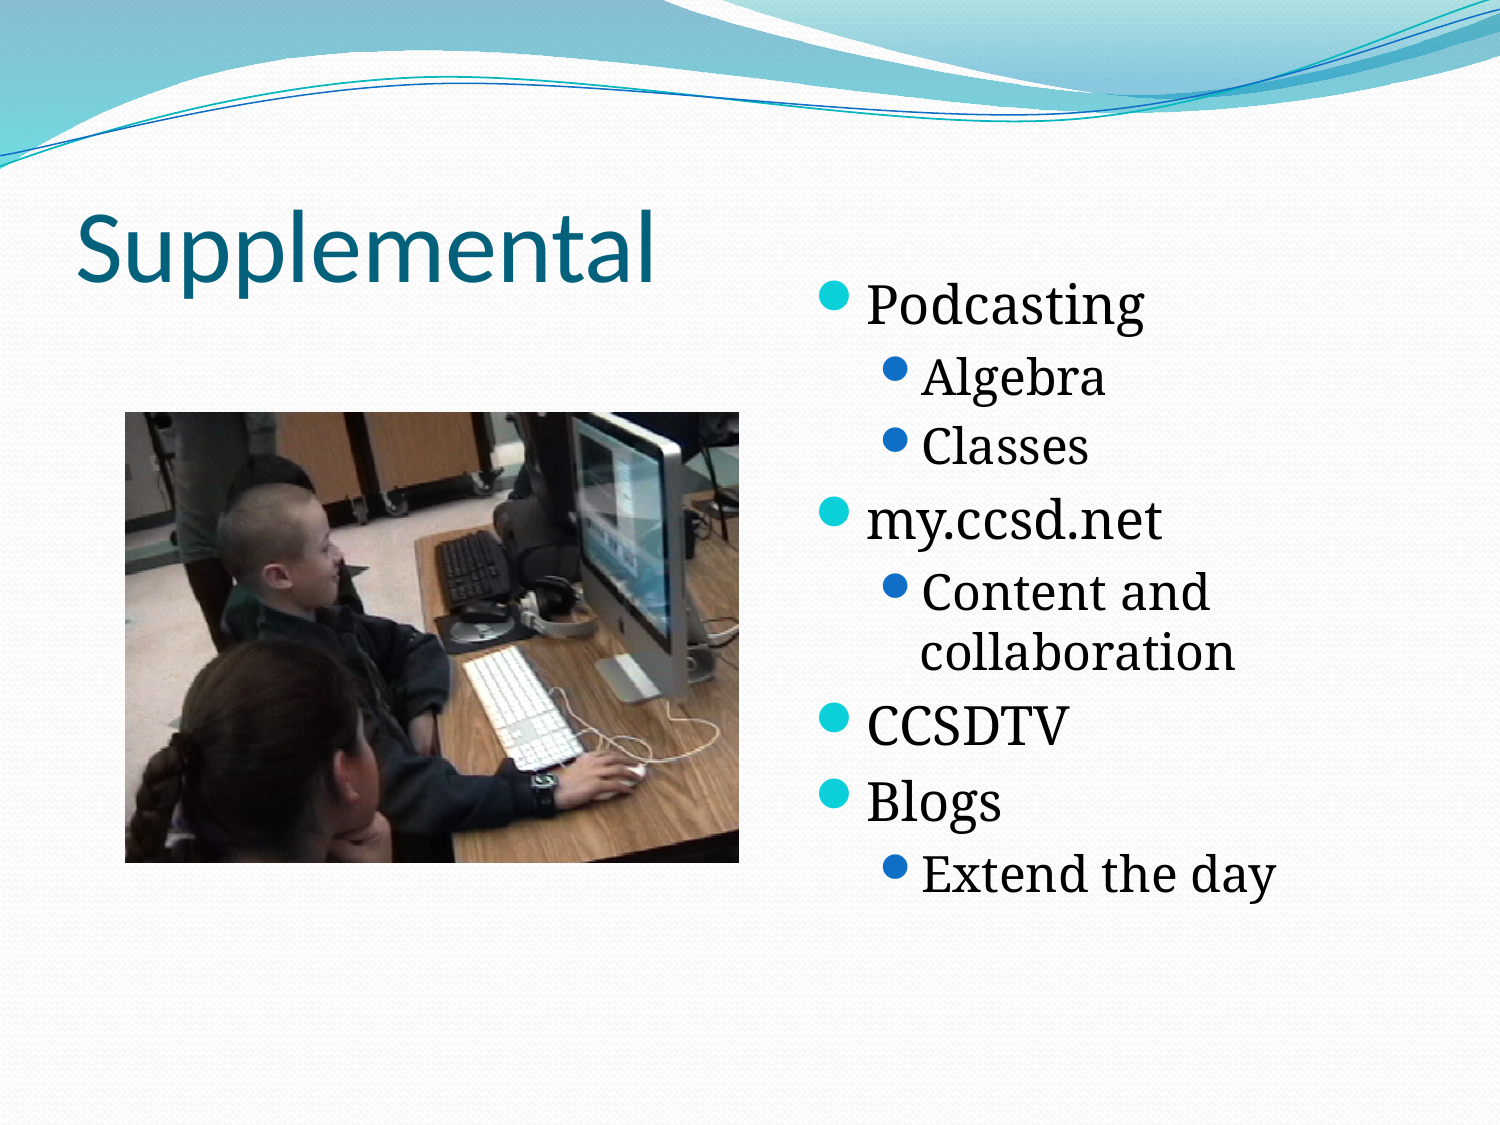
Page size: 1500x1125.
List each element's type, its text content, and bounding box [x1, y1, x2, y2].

picture [124, 412, 739, 863]
list Podcasting Algebra Classes my.ccsd.net Content and collaboration CCSDTV Blogs Extend the day [800, 262, 1425, 1005]
title Supplemental [75, 115, 1425, 303]
